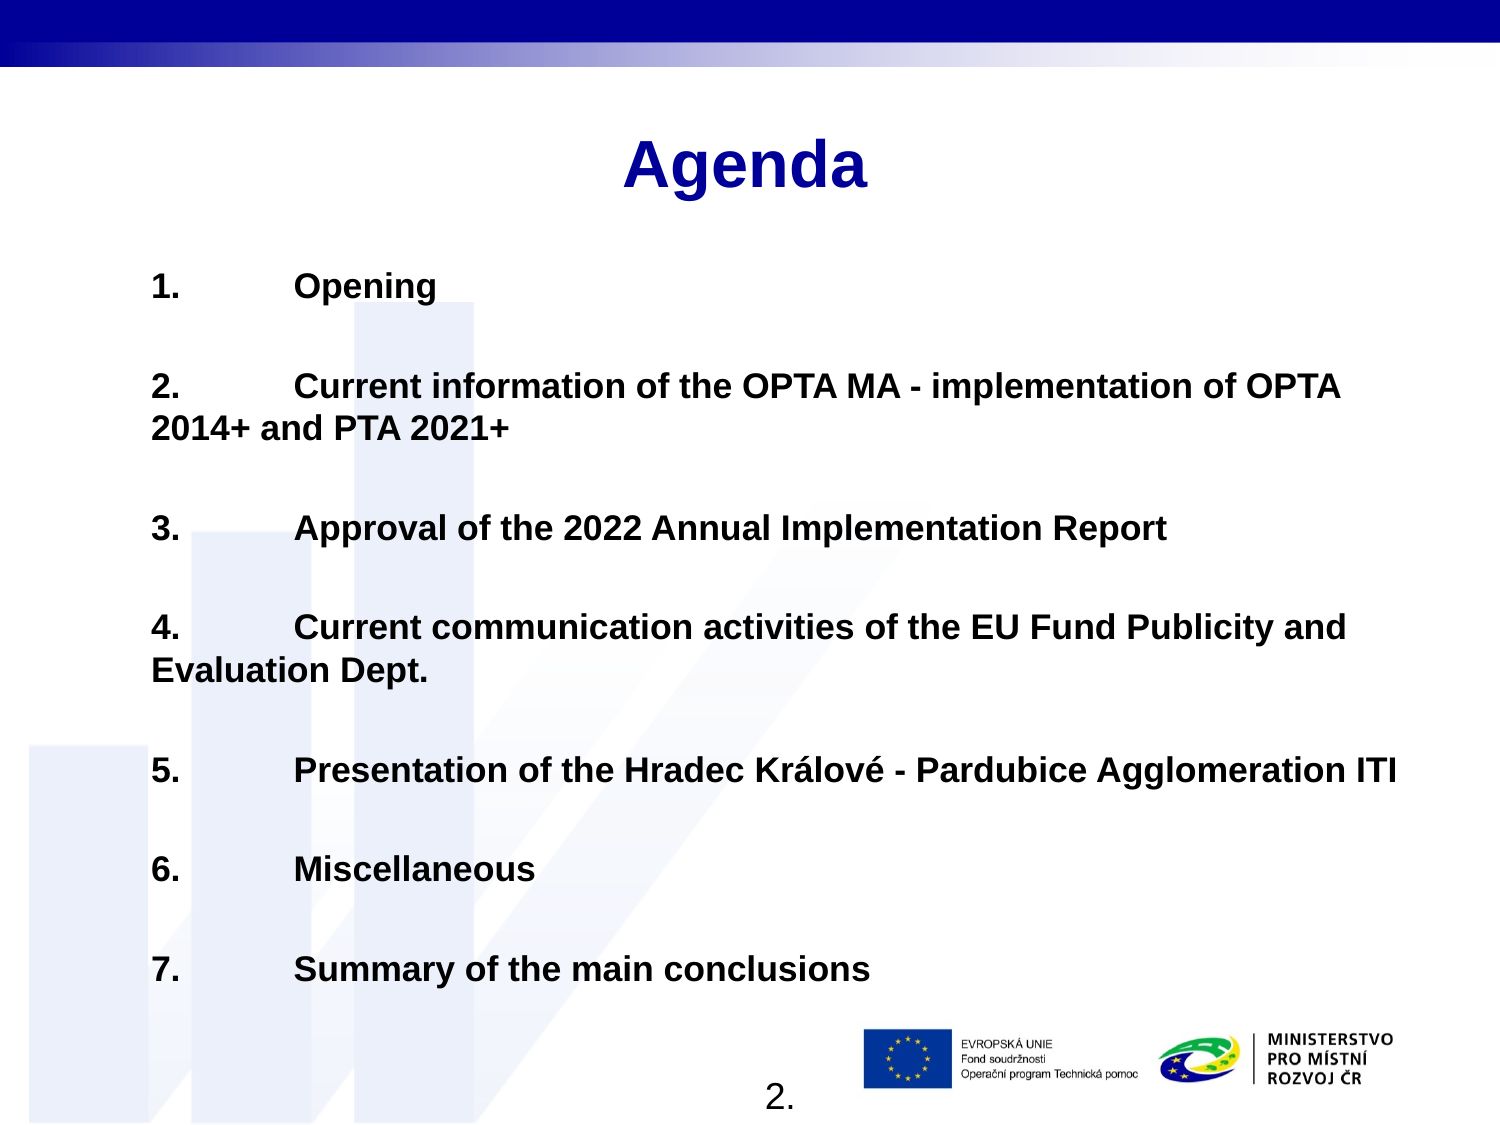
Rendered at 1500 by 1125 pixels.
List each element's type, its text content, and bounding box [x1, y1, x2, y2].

list 1. Opening 2. Current information of the OPTA MA - implementation of OPTA 2014+ and PTA 2021+ 3. Approval of the 2022 Annual Implementation Report 4. Current communication activities of the EU Fund Publicity and Evaluation Dept. 5. Presentation of the Hradec Králové - Pardubice Agglomeration ITI 6. Miscellaneous 7. Summary of the main conclusions [64, 255, 1425, 1012]
picture [29, 302, 1412, 1125]
text_box 2. [749, 1064, 833, 1125]
title Agenda [64, 113, 1425, 197]
